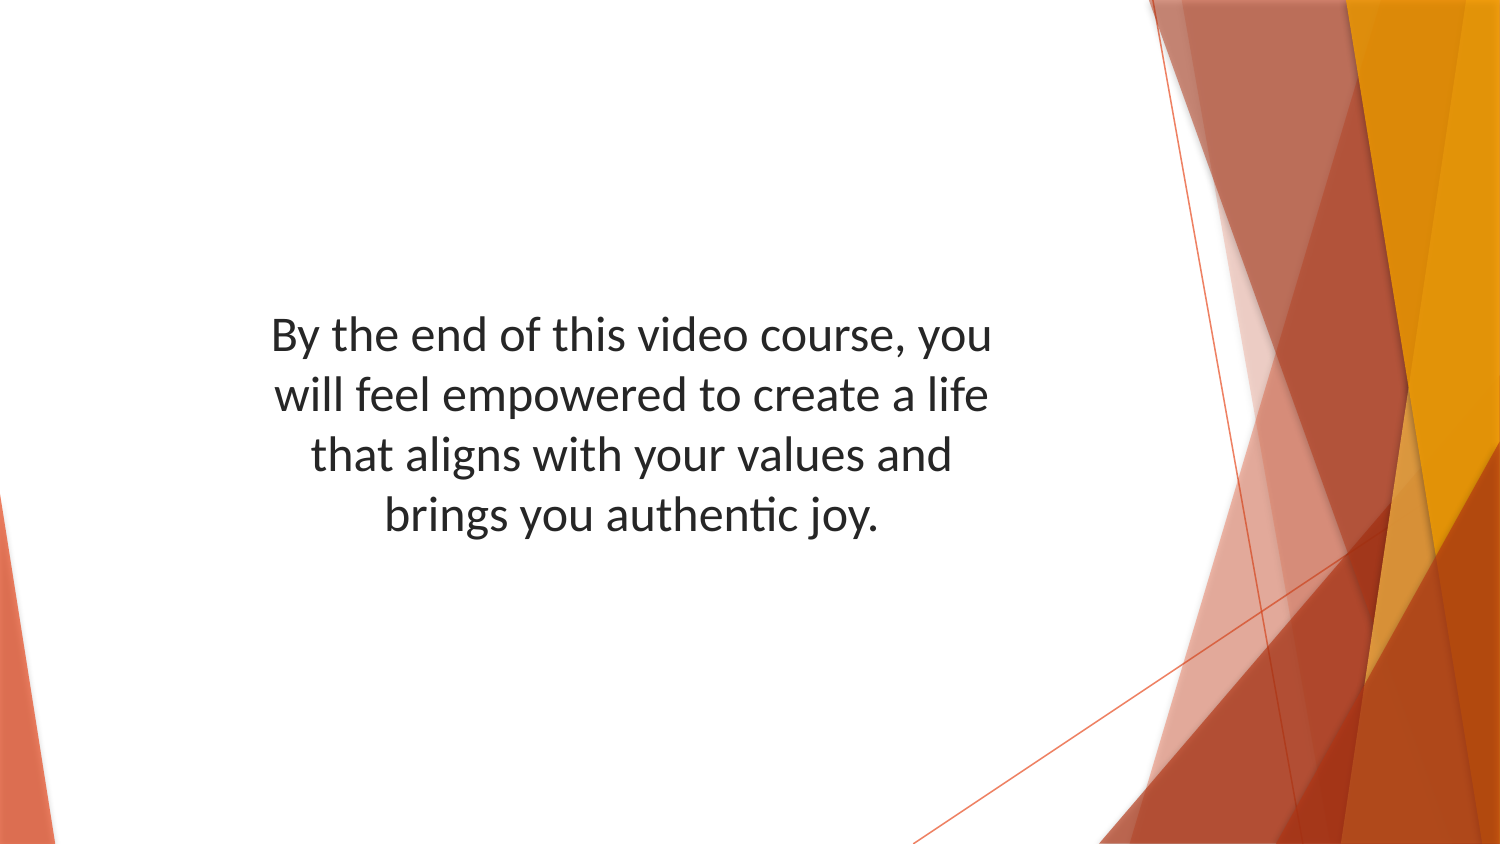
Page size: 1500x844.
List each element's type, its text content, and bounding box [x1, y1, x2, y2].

list By the end of this video course, you will feel empowered to create a life that aligns with your values and brings you authentic joy. [230, 197, 1034, 647]
